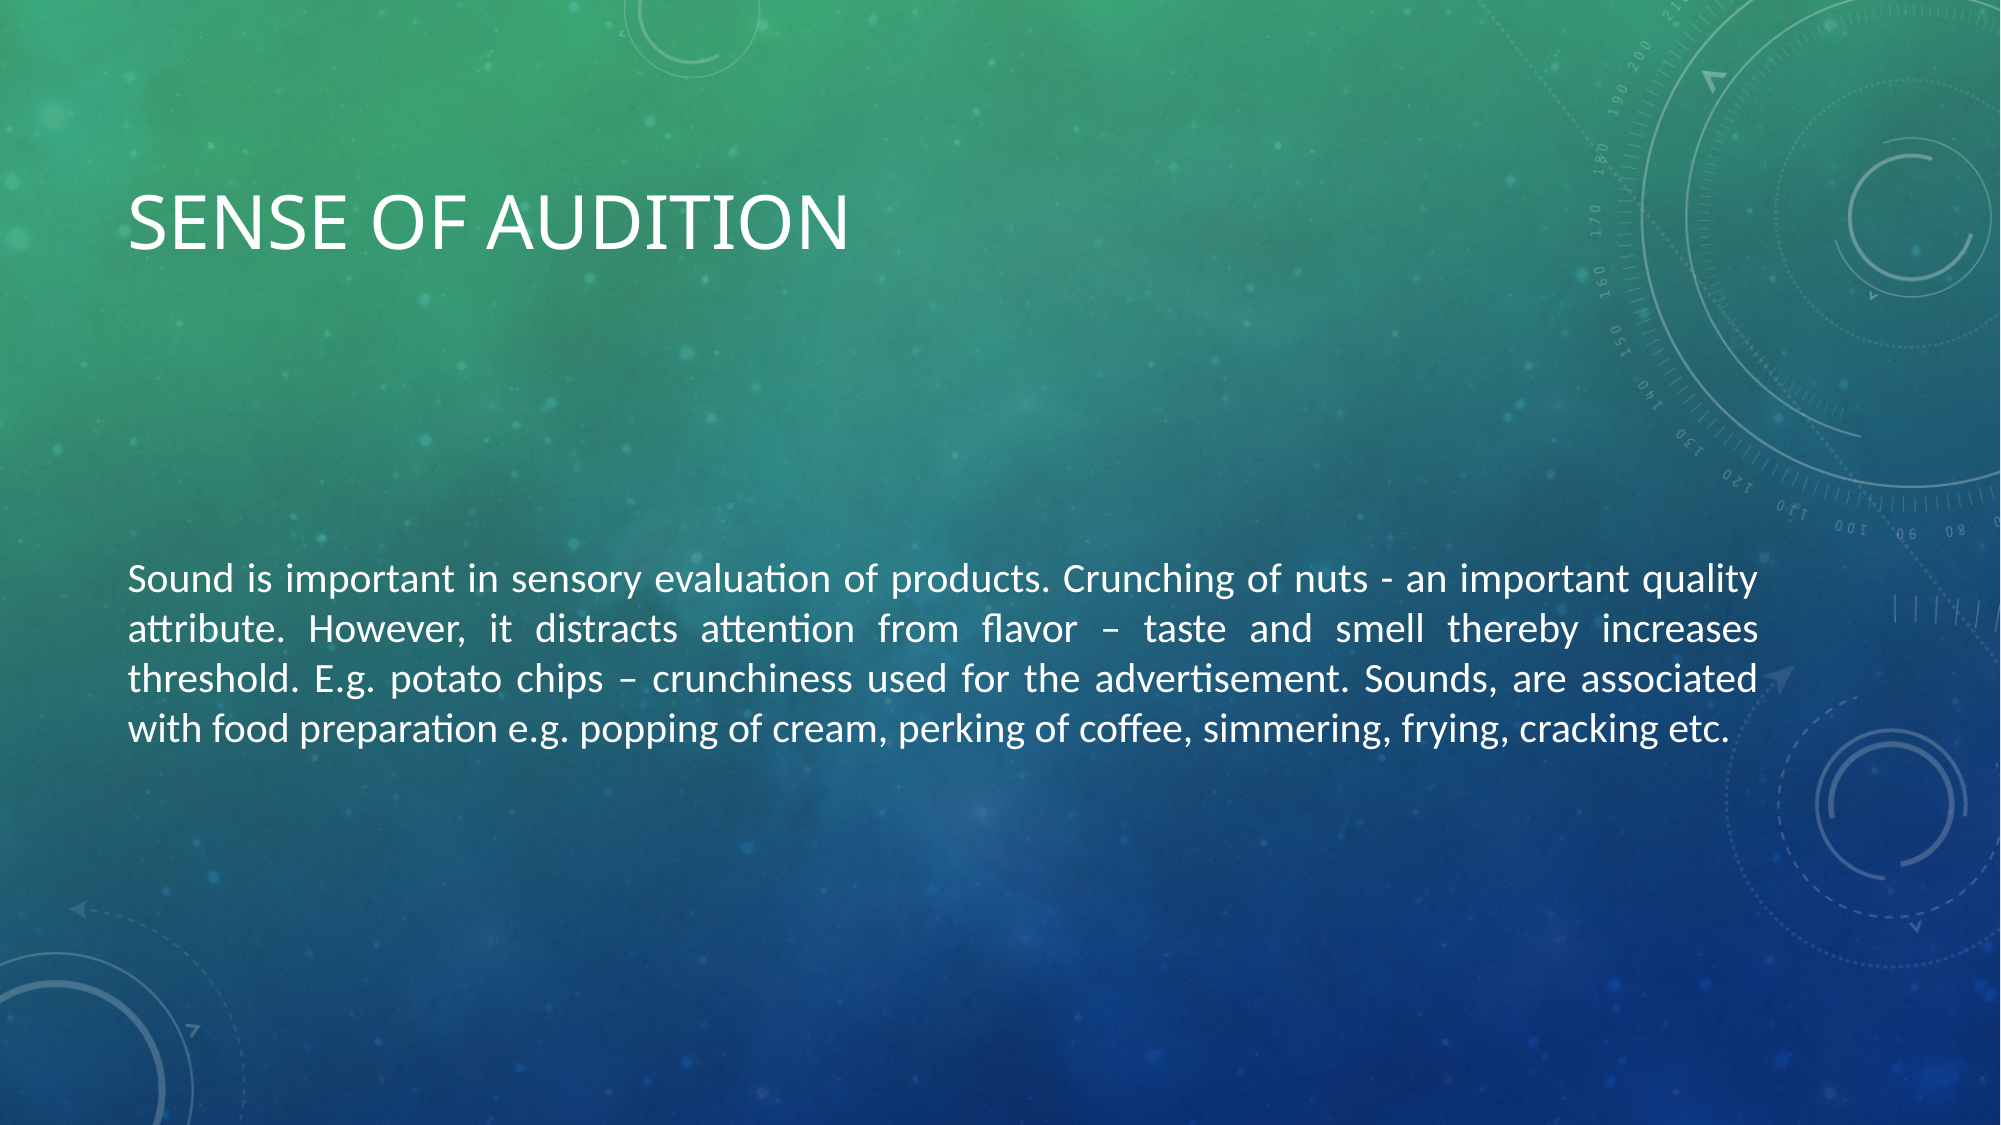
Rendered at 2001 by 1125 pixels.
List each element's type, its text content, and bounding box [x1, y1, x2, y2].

title SENSE OF AUDITION [112, 99, 1775, 339]
list Sound is important in sensory evaluation of products. Crunching of nuts - an important quality attribute. However, it distracts attention from flavor – taste and smell thereby increases threshold. E.g. potato chips – crunchiness used for the advertisement. Sounds, are associated with food preparation e.g. popping of cream, perking of coffee, simmering, frying, cracking etc. [112, 351, 1775, 950]
picture [0, 0, 2001, 1125]
